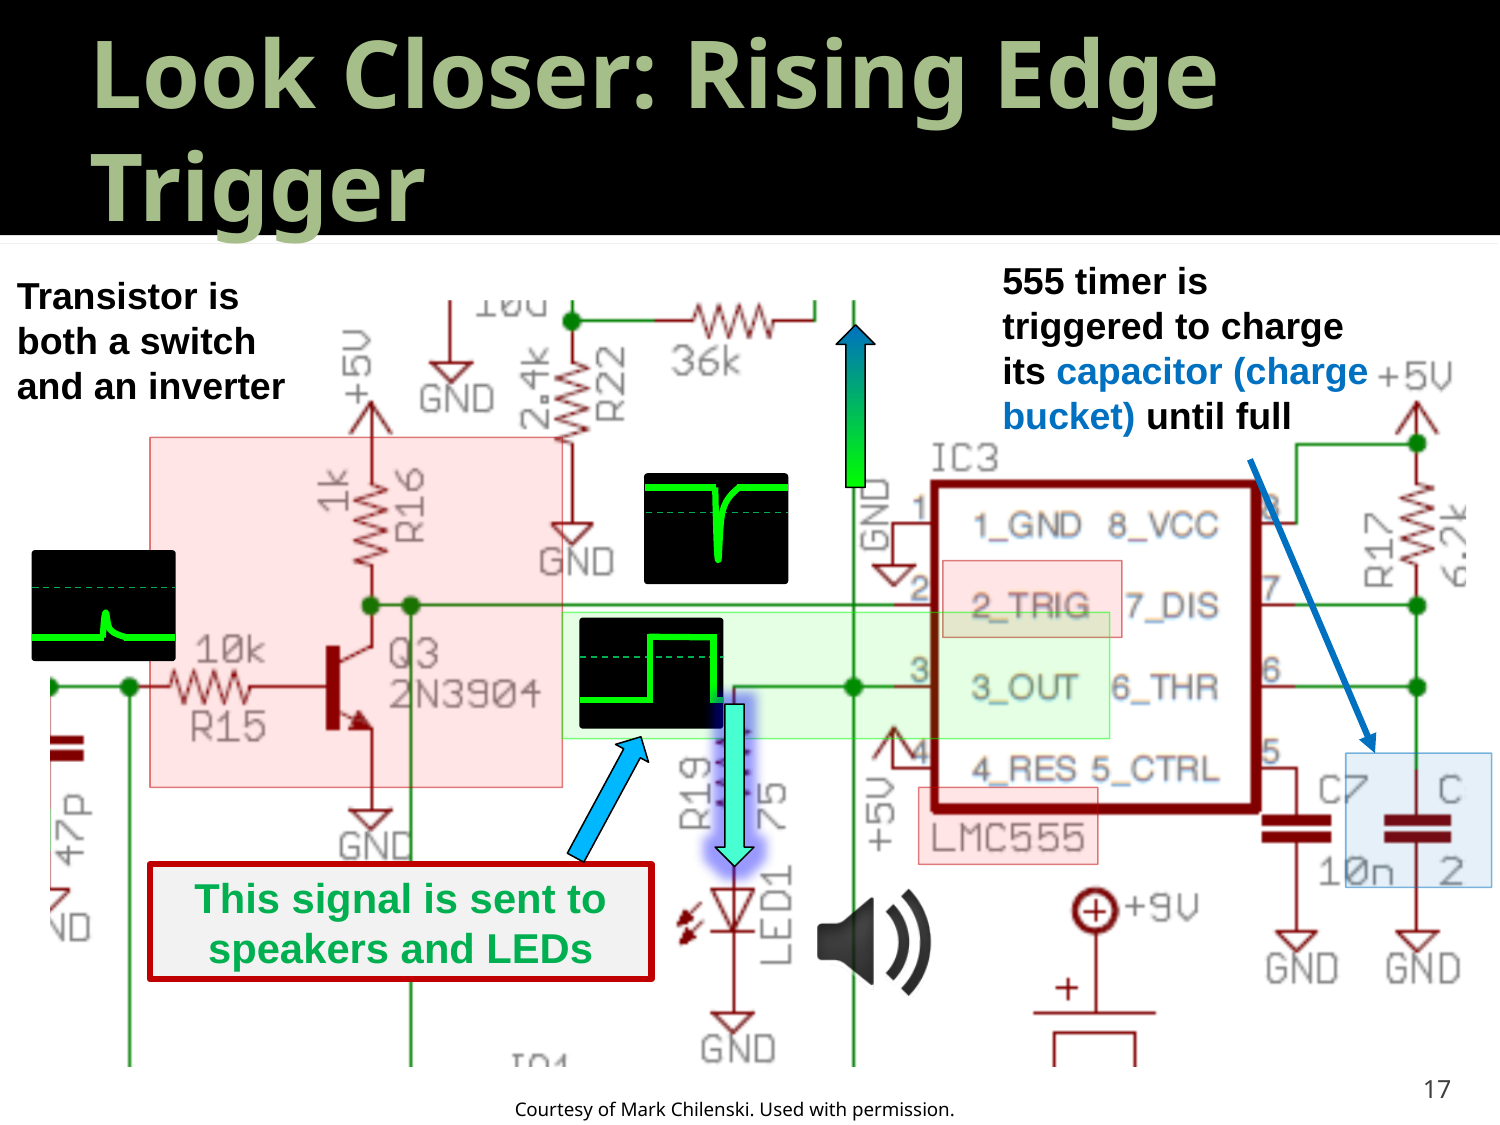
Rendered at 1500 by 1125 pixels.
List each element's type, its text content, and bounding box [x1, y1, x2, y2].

title Look Closer: Rising Edge Trigger [75, 7, 374, 248]
title Look Closer: Rising Edge Trigger [1142, 7, 1425, 248]
picture [374, 0, 1142, 1125]
text_box 555 timer is triggered to charge its capacitor (charge bucket) until full [1142, 249, 1394, 445]
text_box [150, 437, 374, 788]
text_box [32, 550, 175, 587]
text_box [32, 588, 175, 612]
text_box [644, 487, 788, 561]
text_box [580, 633, 723, 704]
text_box 17 [1345, 1067, 1467, 1108]
text_box [1345, 753, 1492, 888]
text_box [1249, 459, 1376, 754]
text_box Transistor is both a switch and an inverter [2, 264, 327, 415]
text_box This signal is sent to speakers and LEDs [150, 864, 374, 980]
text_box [32, 612, 175, 638]
text_box [32, 638, 175, 661]
